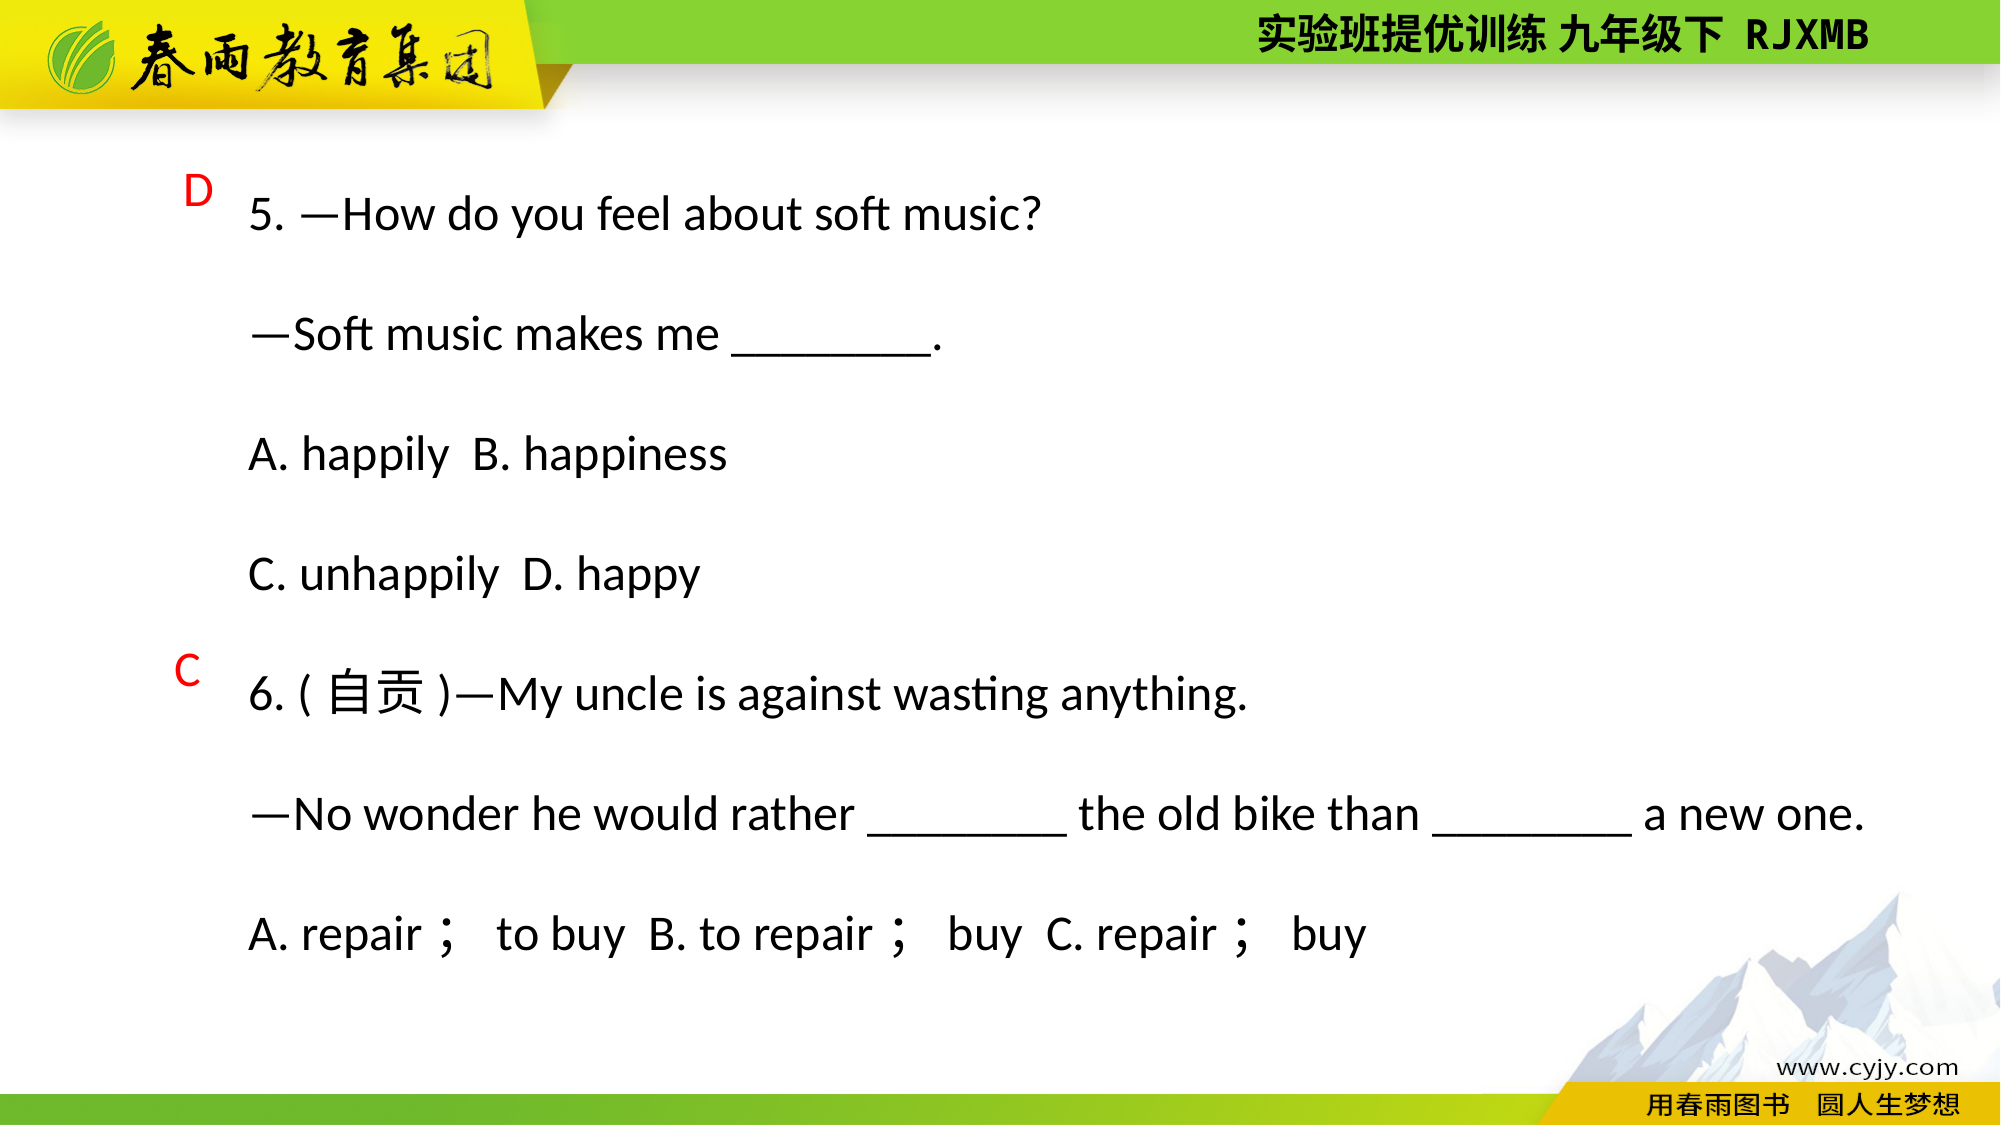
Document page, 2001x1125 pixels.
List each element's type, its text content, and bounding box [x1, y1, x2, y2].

text_box C [148, 628, 217, 704]
text_box D [168, 148, 230, 224]
picture [0, 0, 2001, 1125]
text_box 5. —How do you feel about soft music? —Soft music makes me ________. A. happily B. happiness C. unhappily D. happy 6. (自贡)—My uncle is against wasting anything. —No wonder he would rather ________ the old bike than ________ a new one. A. repair；to buy B. to repair；buy C. repair；buy [134, 113, 1933, 968]
